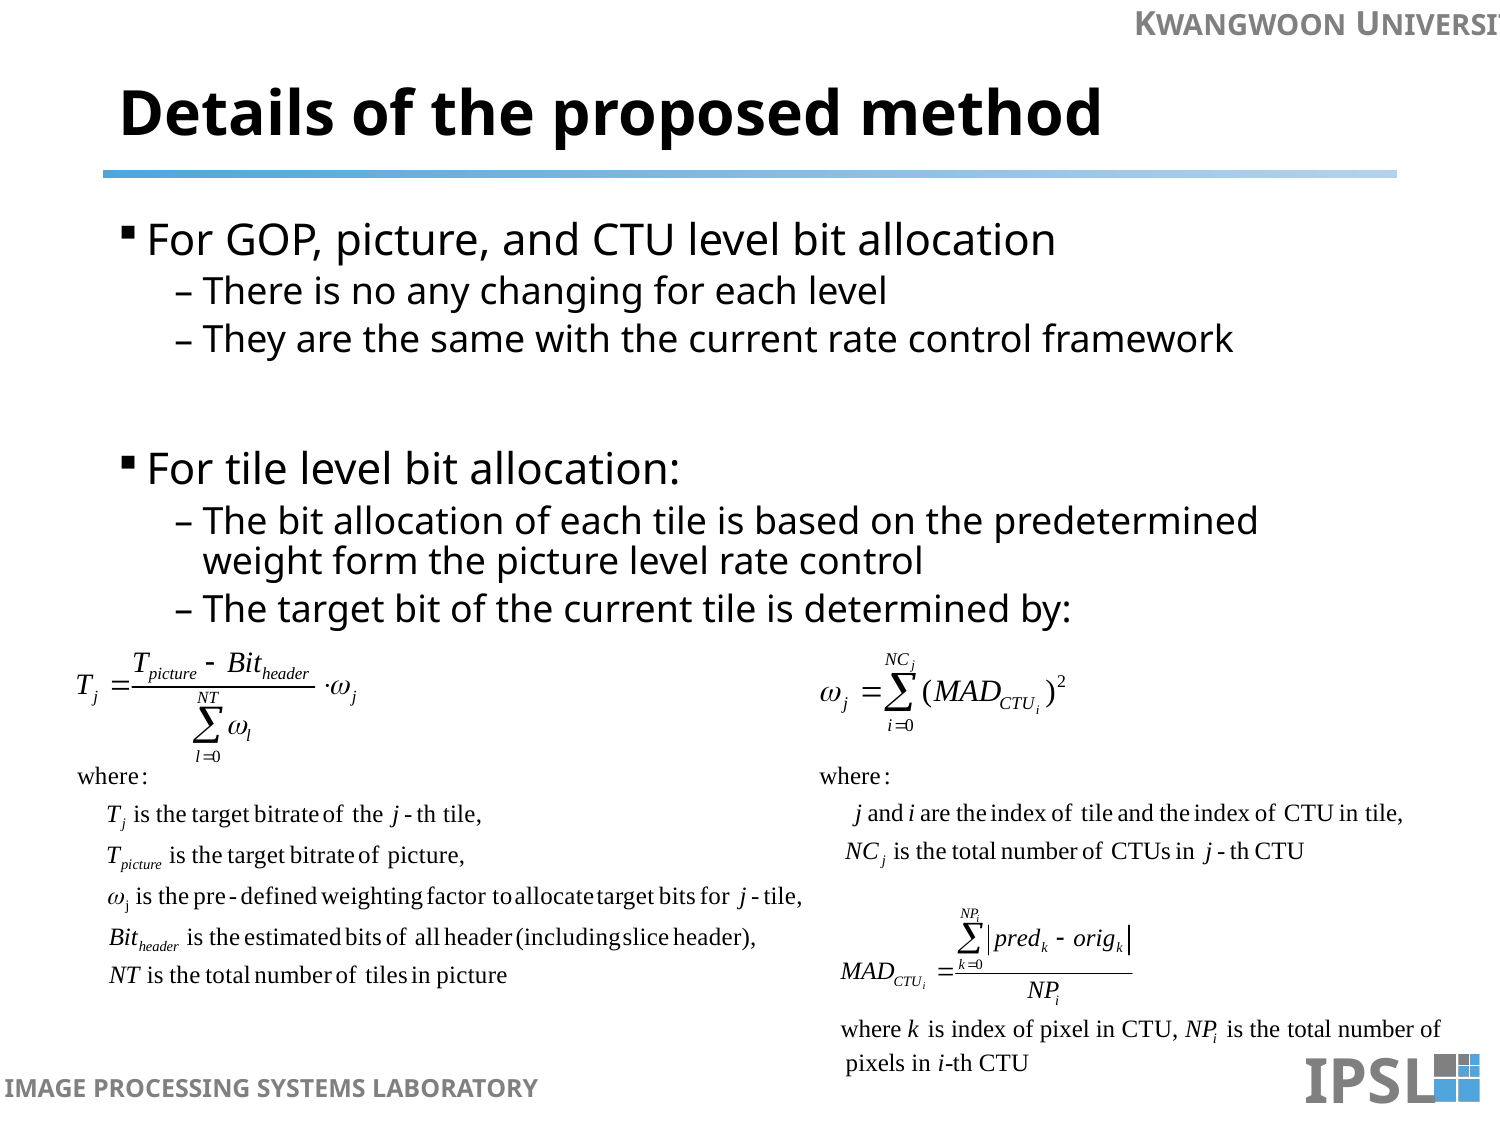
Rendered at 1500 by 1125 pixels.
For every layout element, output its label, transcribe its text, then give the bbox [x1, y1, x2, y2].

list For GOP, picture, and CTU level bit allocation There is no any changing for each level They are the same with the current rate control framework For tile level bit allocation: The bit allocation of each tile is based on the predetermined weight form the picture level rate control The target bit of the current tile is determined by: [103, 209, 1397, 1014]
title Details of the proposed method [103, 59, 1397, 171]
picture [72, 643, 376, 761]
picture [815, 643, 1094, 742]
picture [1430, 1050, 1480, 1108]
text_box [72, 761, 807, 995]
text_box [815, 761, 1414, 874]
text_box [836, 898, 1446, 1083]
